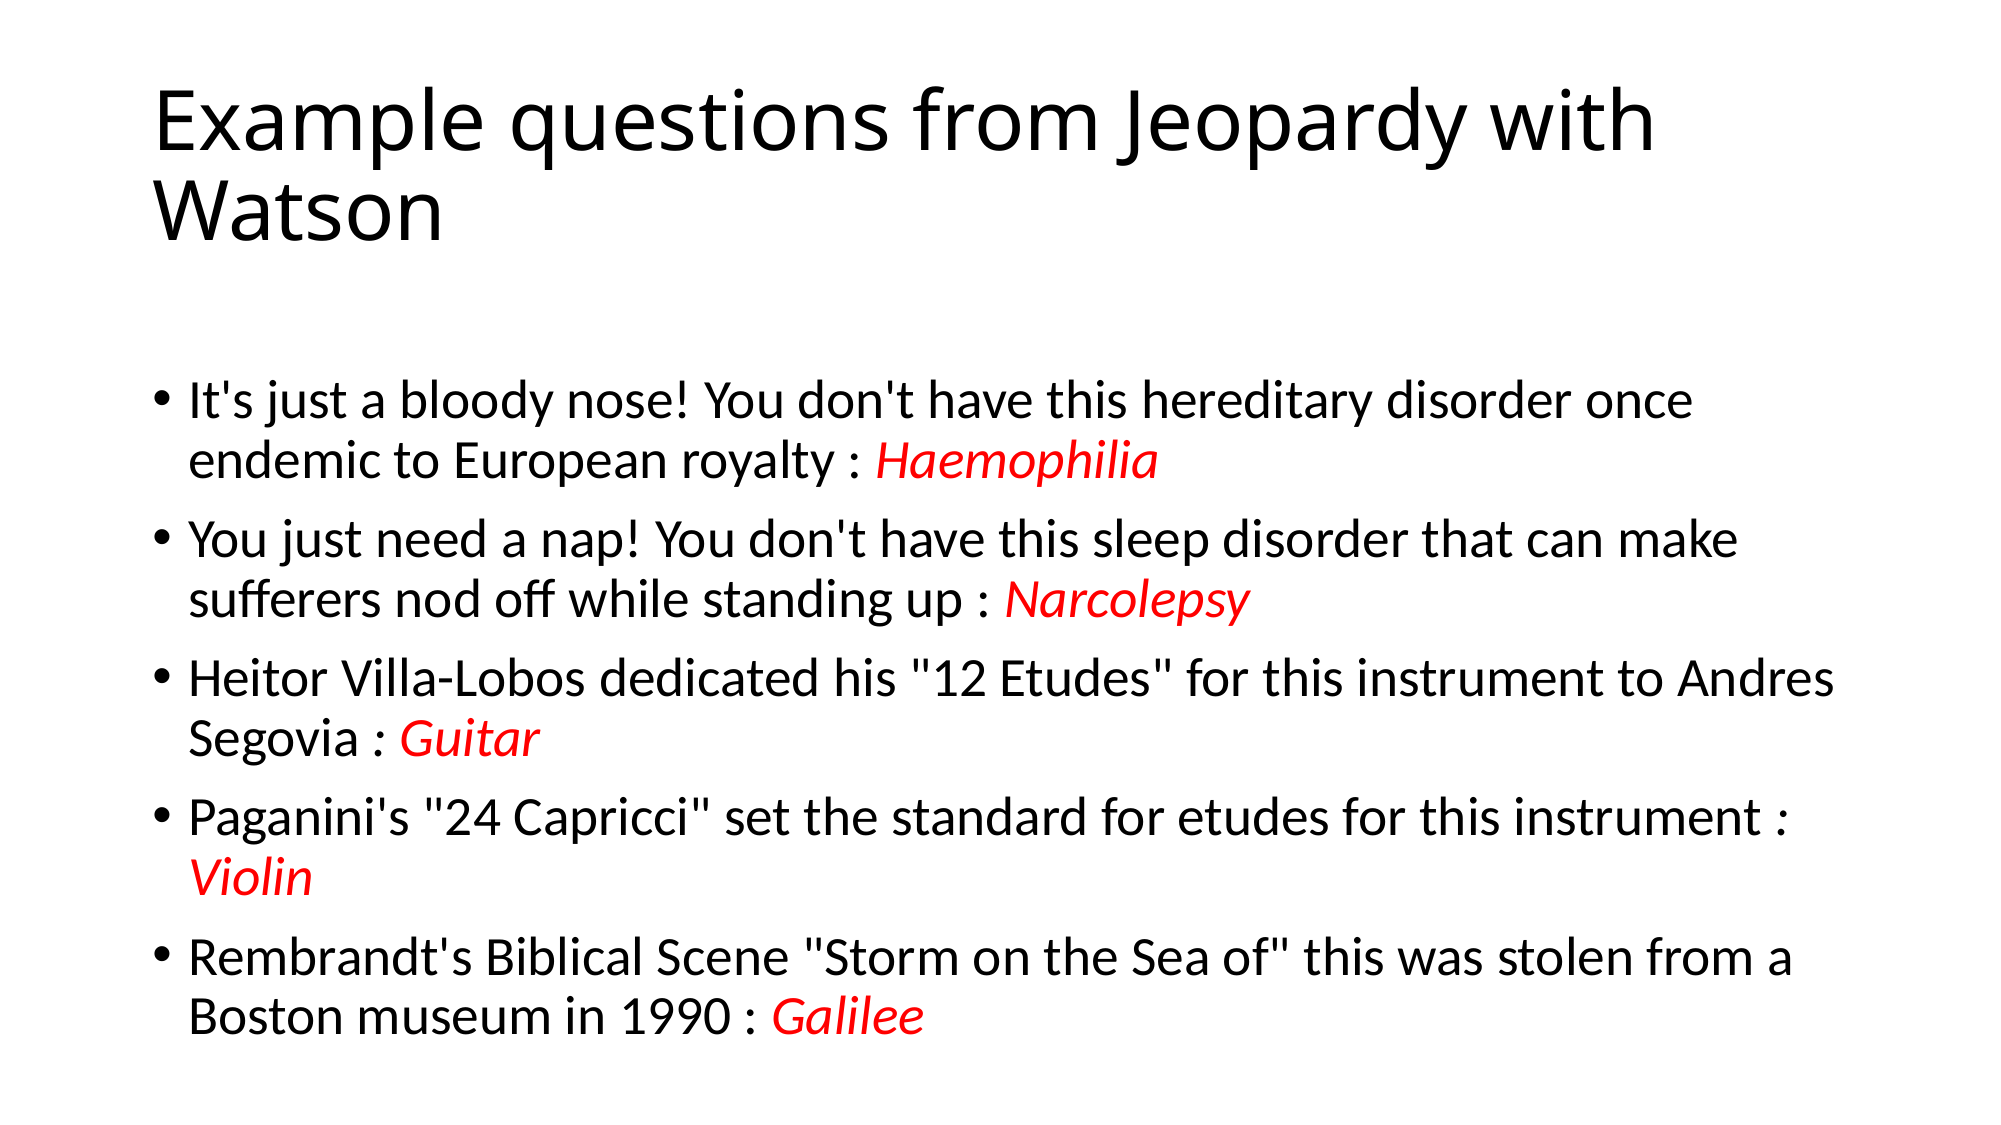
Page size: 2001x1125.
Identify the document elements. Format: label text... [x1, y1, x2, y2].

list It's just a bloody nose! You don't have this hereditary disorder once endemic to European royalty : Haemophilia You just need a nap! You don't have this sleep disorder that can make sufferers nod off while standing up : Narcolepsy Heitor Villa-Lobos dedicated his "12 Etudes" for this instrument to Andres Segovia : Guitar Paganini's "24 Capricci" set the standard for etudes for this instrument : Violin Rembrandt's Biblical Scene "Storm on the Sea of" this was stolen from a Boston museum in 1990 : Galilee [137, 277, 1863, 1055]
title Example questions from Jeopardy with Watson [137, 59, 1863, 277]
